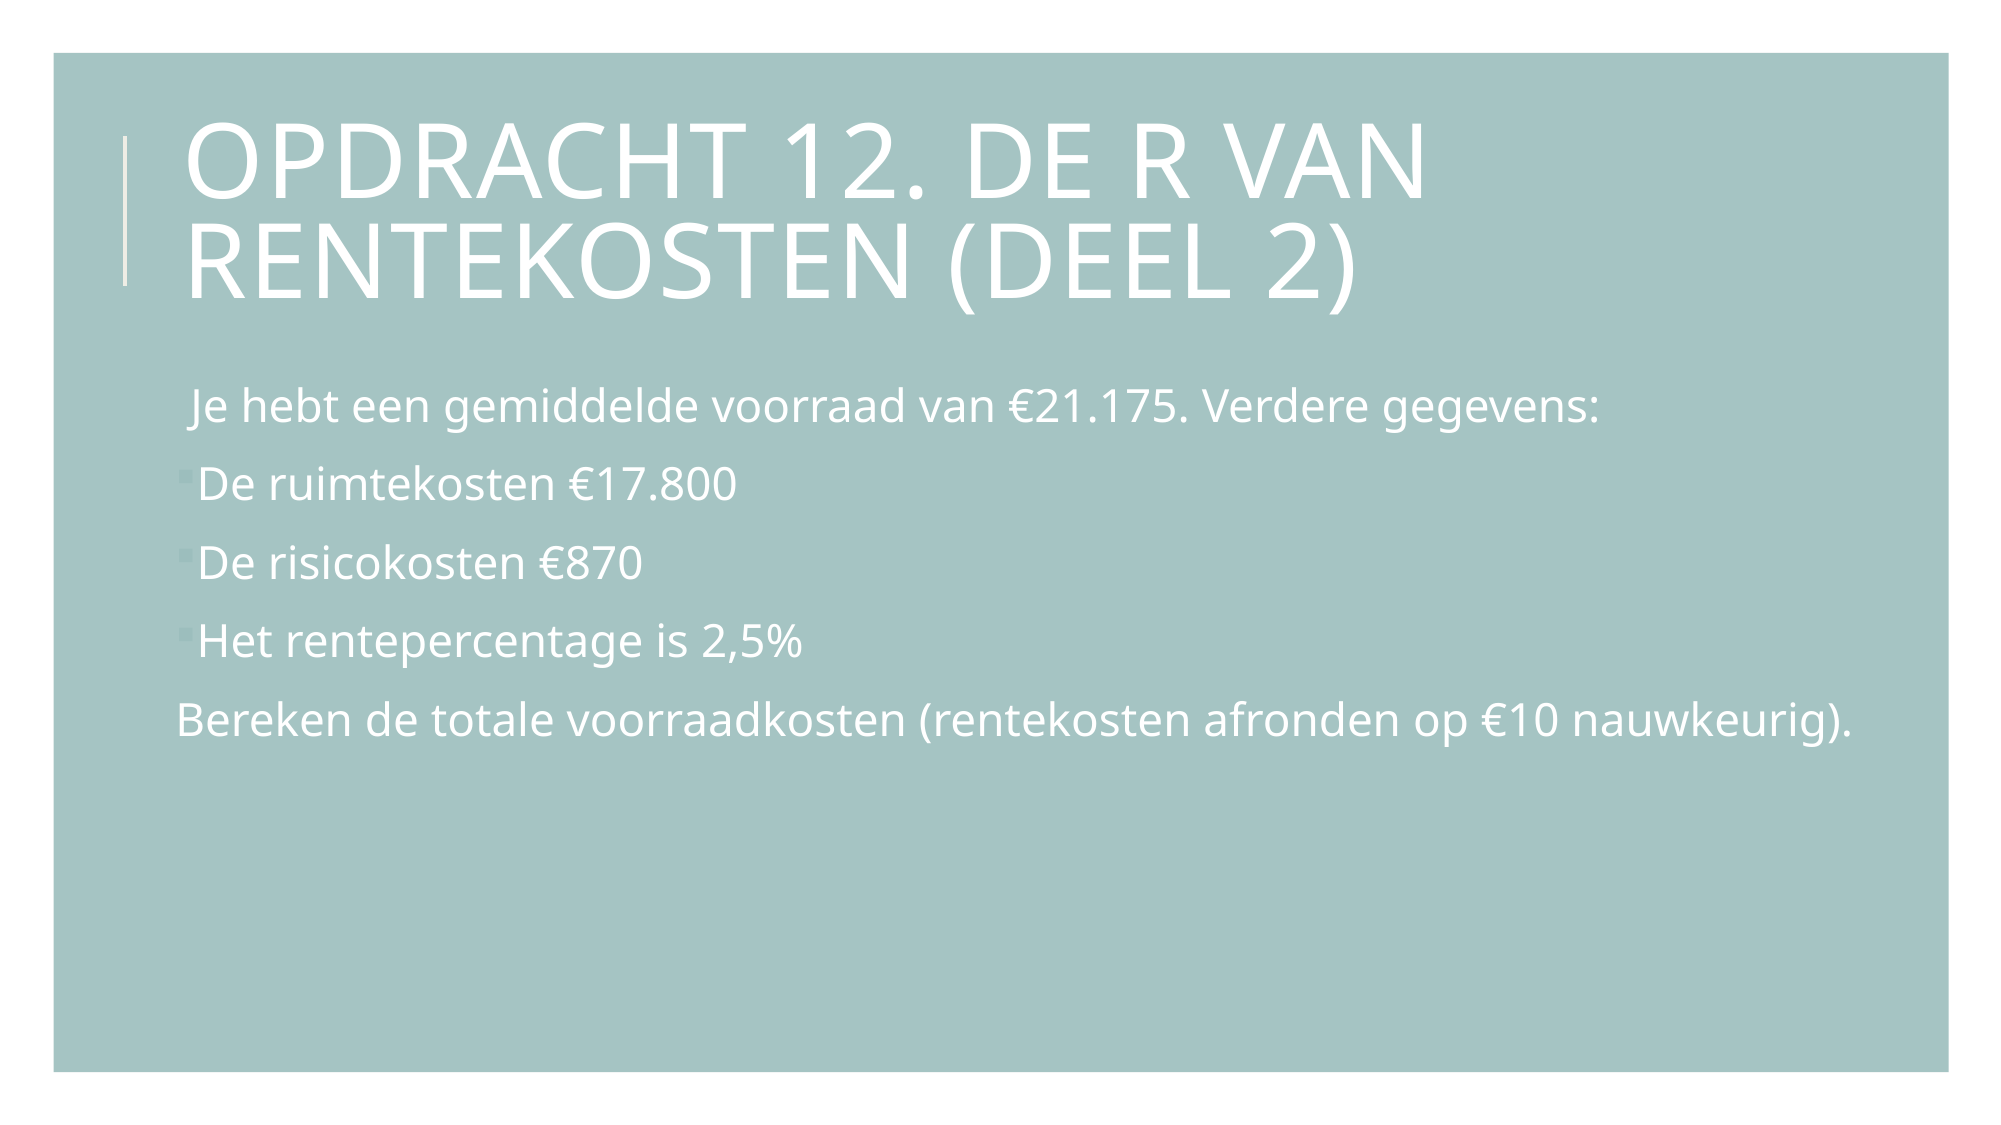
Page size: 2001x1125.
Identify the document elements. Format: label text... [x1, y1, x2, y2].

title Opdracht 12. De R van Rentekosten (deel 2) [168, 96, 1863, 342]
text_box [52, 51, 1950, 1074]
text_box [0, 0, 2000, 1125]
list Je hebt een gemiddelde voorraad van €21.175. Verdere gegevens: De ruimtekosten €17.800 De risicokosten €870 Het rentepercentage is 2,5% Bereken de totale voorraadkosten (rentekosten afronden op €10 nauwkeurig). [168, 375, 1863, 1009]
